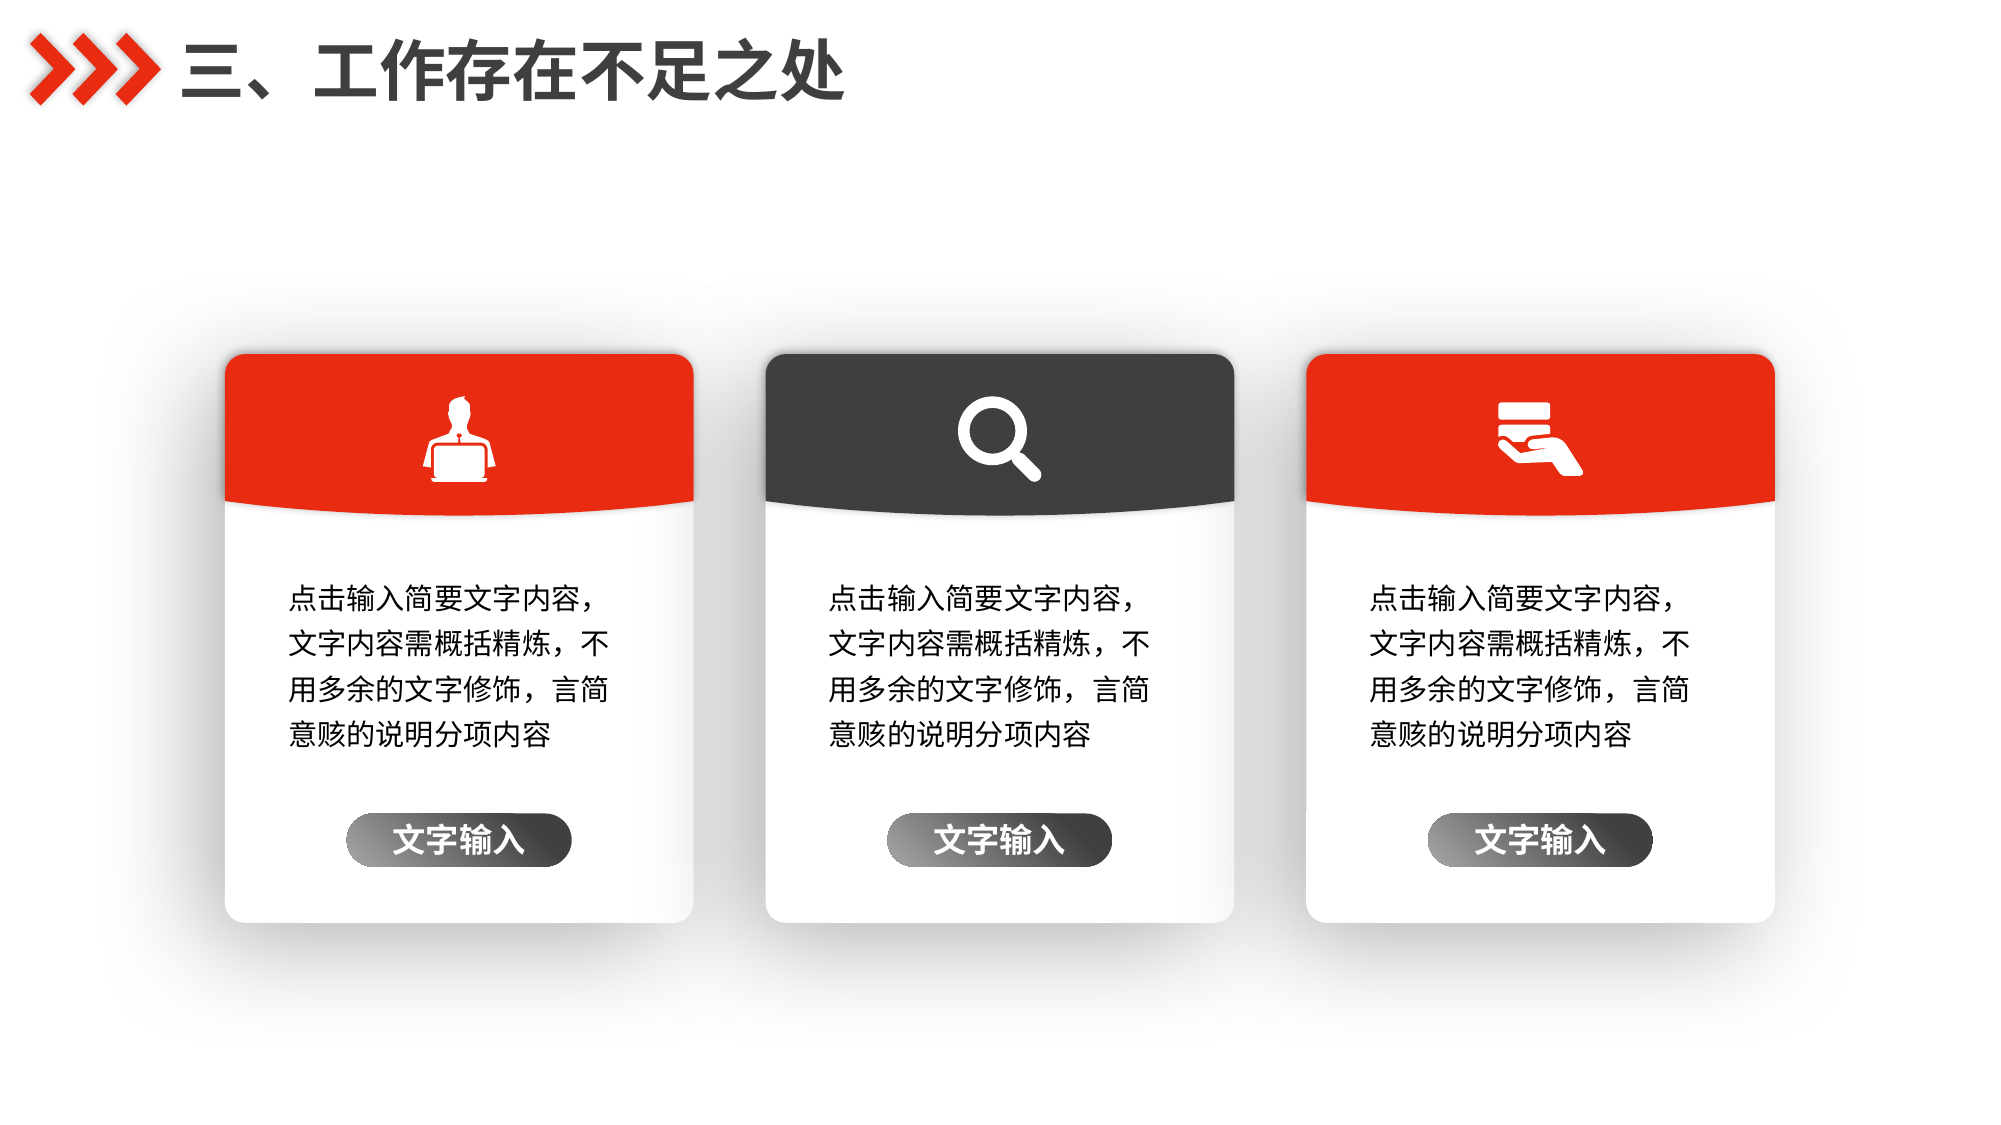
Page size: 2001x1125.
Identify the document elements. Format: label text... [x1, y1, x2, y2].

text_box [764, 507, 1225, 924]
text_box [115, 32, 162, 106]
text_box [421, 395, 498, 483]
text_box 文字输入 [887, 812, 1113, 867]
text_box [764, 353, 1236, 517]
text_box [1306, 354, 1775, 516]
text_box [29, 32, 76, 106]
text_box 三、工作存在不足之处 [164, 21, 862, 117]
text_box [956, 395, 1043, 483]
text_box [1497, 401, 1552, 421]
text_box 文字输入 [1428, 812, 1654, 867]
text_box [72, 32, 118, 106]
text_box 文字输入 [346, 812, 572, 867]
text_box [1496, 423, 1584, 477]
text_box [223, 507, 685, 924]
text_box 点击输入简要文字内容，文字内容需概括精炼，不用多余的文字修饰，言简意赅的说明分项内容 [1354, 562, 1727, 759]
text_box 点击输入简要文字内容，文字内容需概括精炼，不用多余的文字修饰，言简意赅的说明分项内容 [273, 562, 646, 759]
text_box 点击输入简要文字内容，文字内容需概括精炼，不用多余的文字修饰，言简意赅的说明分项内容 [814, 562, 1186, 759]
text_box [224, 354, 694, 516]
text_box [1305, 506, 1776, 924]
